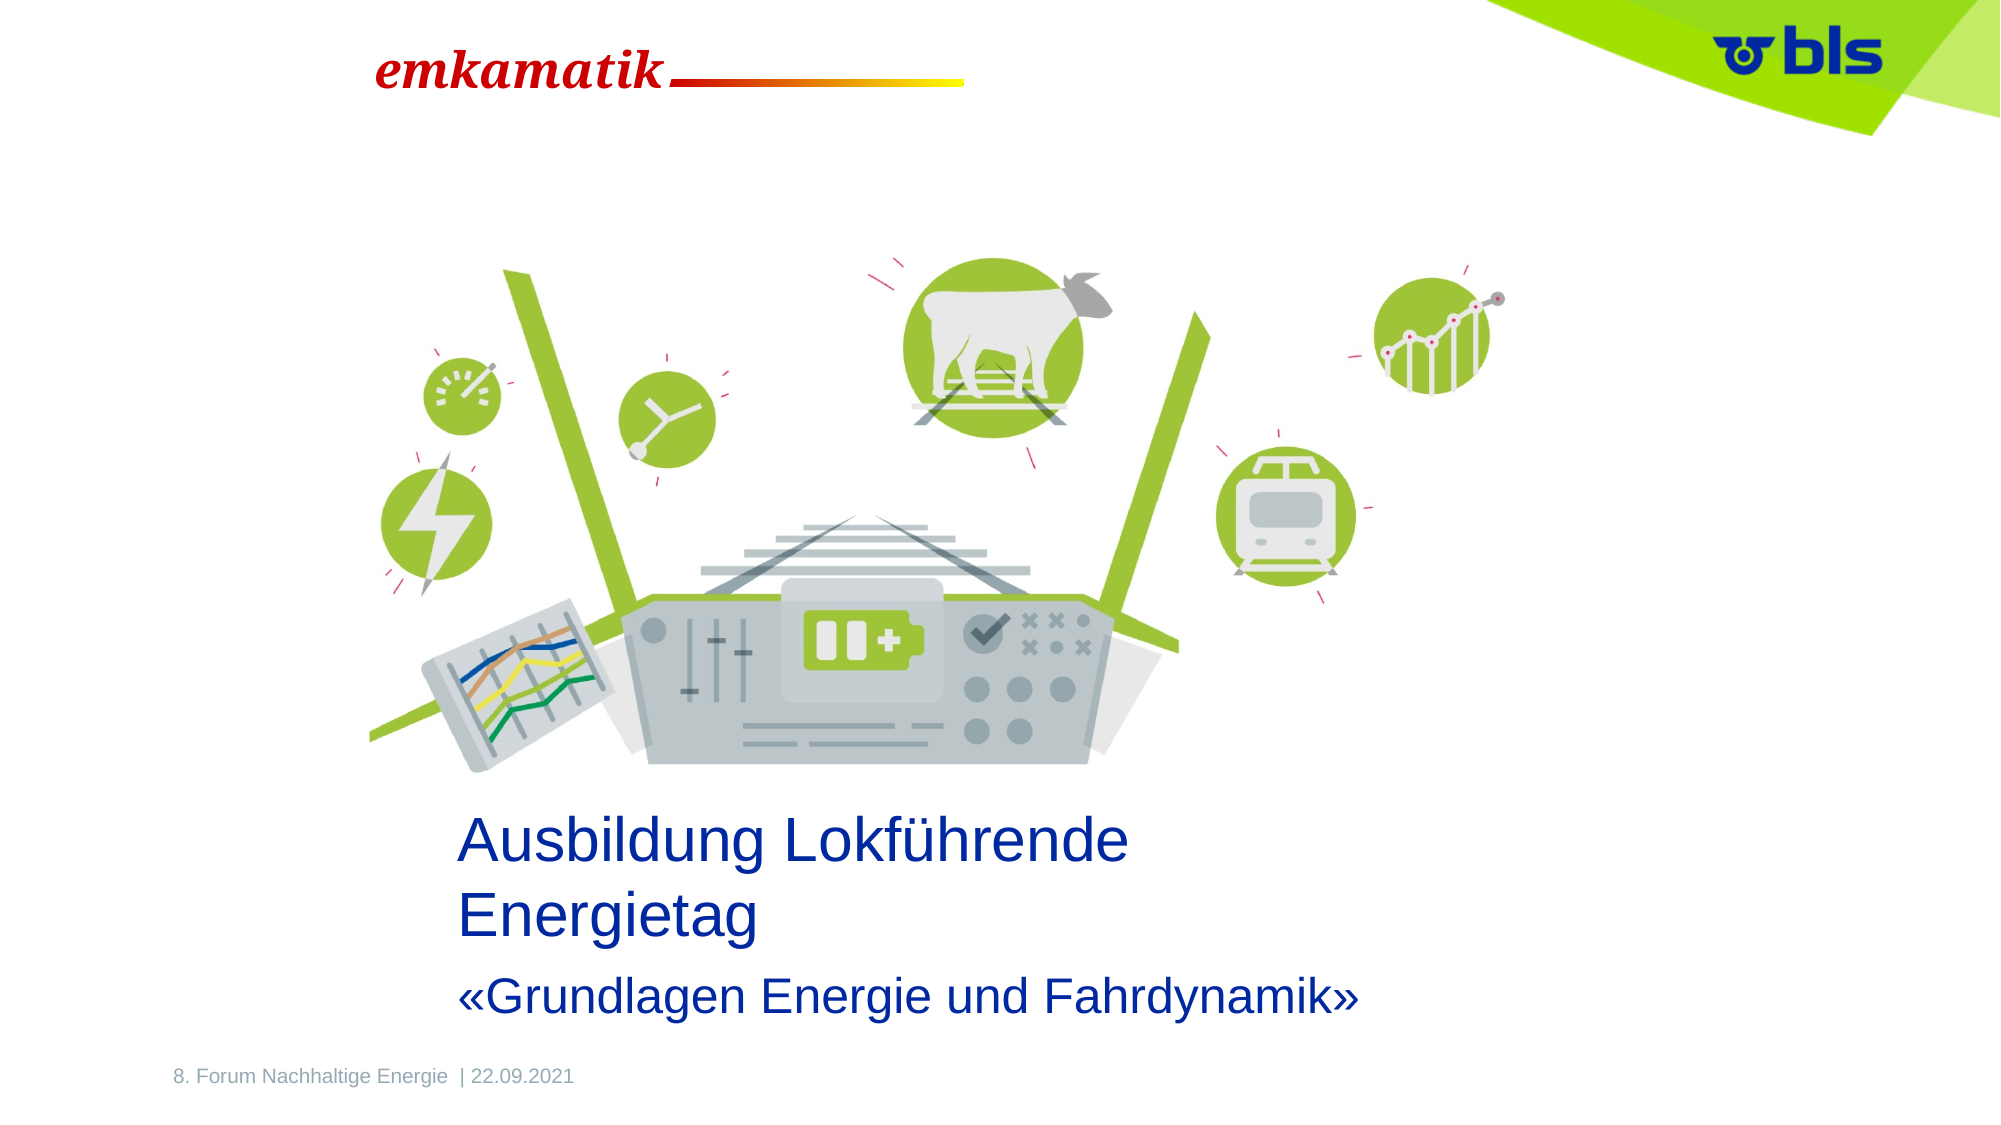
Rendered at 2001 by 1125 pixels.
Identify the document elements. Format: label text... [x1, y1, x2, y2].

title Ausbildung Lokführende Energietag «Grundlagen Energie und Fahrdynamik» [457, 820, 1733, 1024]
picture [249, 137, 1752, 820]
footer 8. Forum Nachhaltige Energie | 22.09.2021 [173, 1062, 807, 1091]
picture [1486, 0, 2000, 136]
text_box emkamatik [359, 30, 678, 106]
text_box [669, 78, 965, 88]
